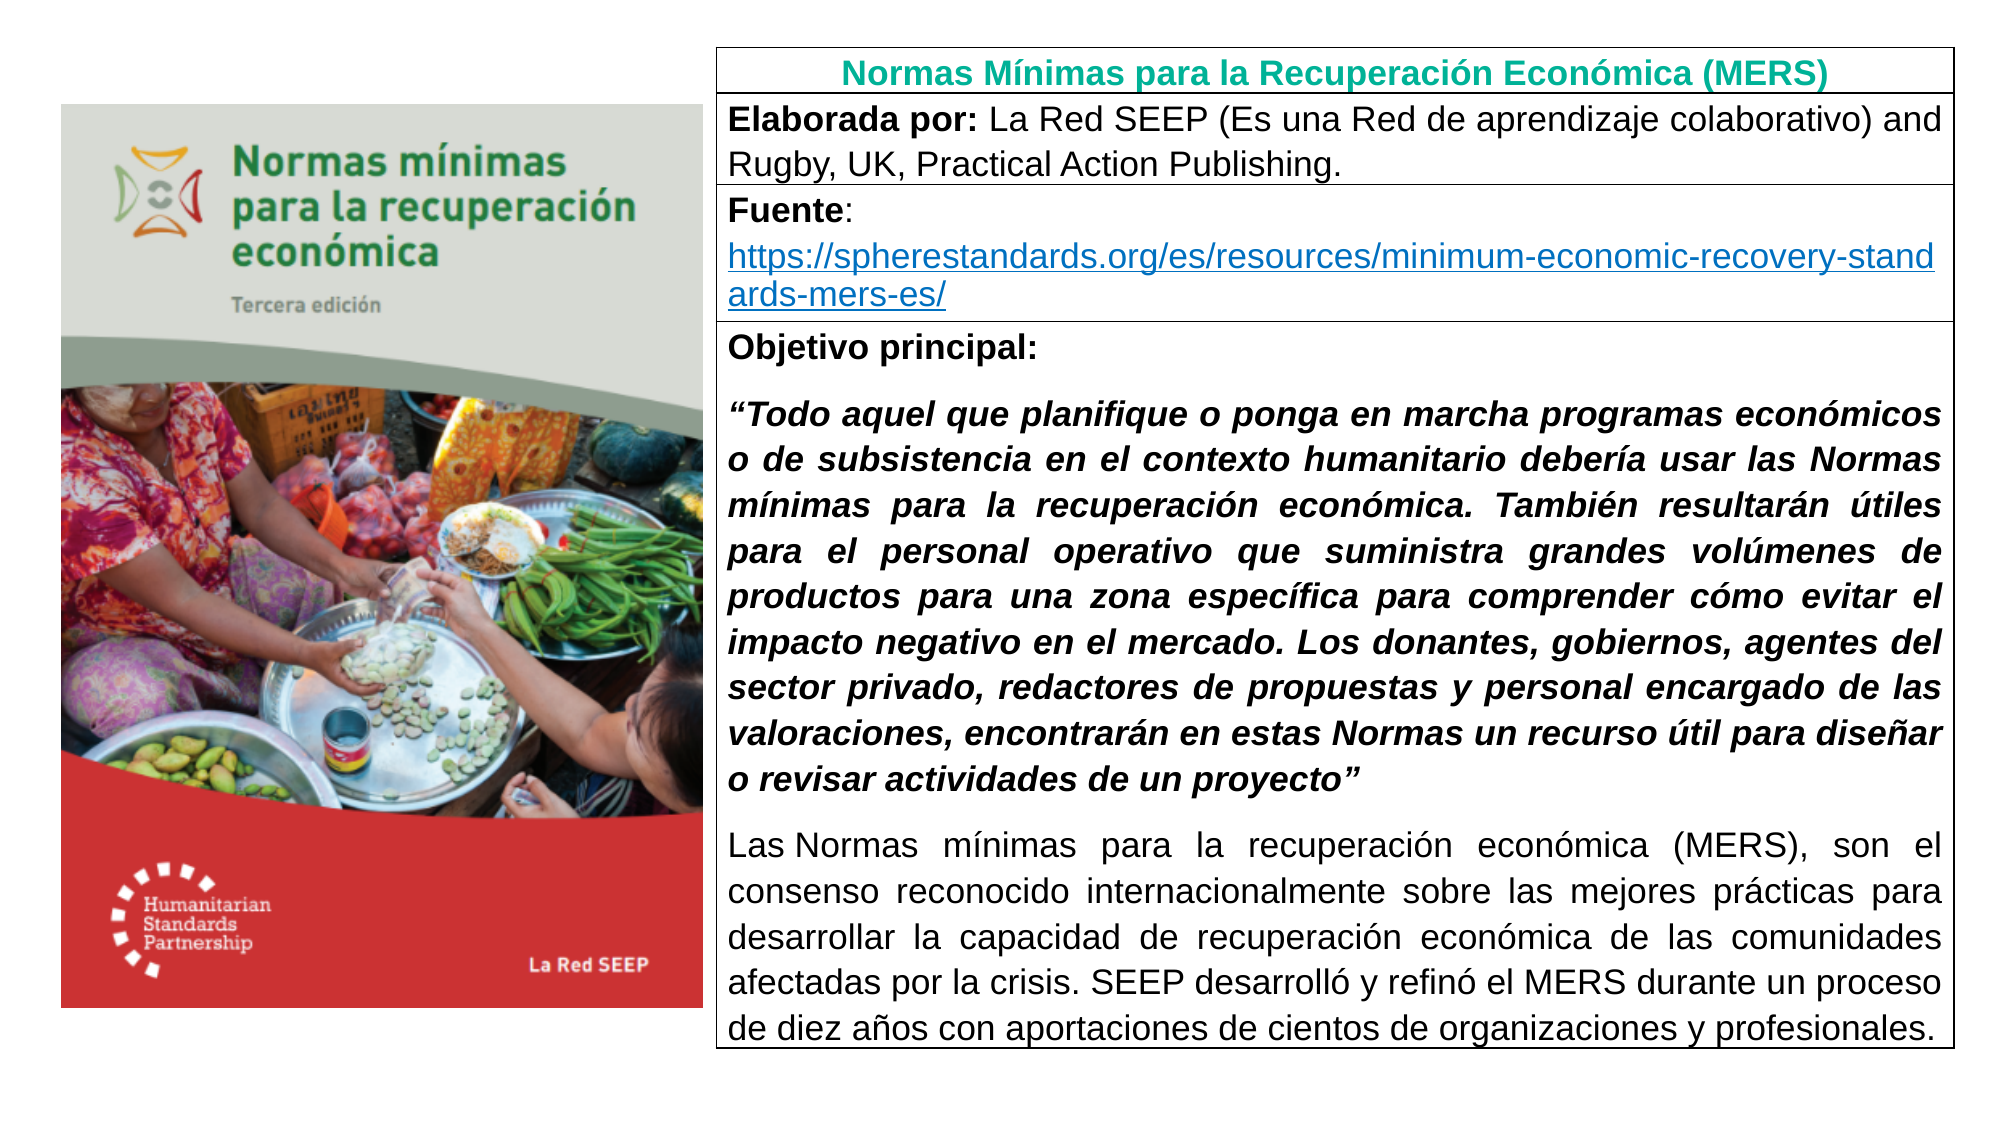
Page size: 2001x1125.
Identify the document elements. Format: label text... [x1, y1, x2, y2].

picture [60, 103, 704, 1009]
table_cell Elaborada por: La Red SEEP (Es una Red de aprendizaje colaborativo) and Rugby, UK, Practical Action Publishing. [717, 94, 1953, 184]
table_cell Fuente: https://spherestandards.org/es/resources/minimum-economic-recovery-standards-mers-es/ [717, 185, 1953, 321]
table_cell Objetivo principal: “Todo aquel que planifique o ponga en marcha programas económicos o de subsistencia en el contexto humanitario debería usar las Normas mínimas para la recuperación económica. También resultarán útiles para el personal operativo que suministra grandes volúmenes de productos para una zona específica para comprender cómo evitar el impacto negativo en el mercado. Los donantes, gobiernos, agentes del sector privado, redactores de propuestas y personal encargado de las valoraciones, encontrarán en estas Normas un recurso útil para diseñar o revisar actividades de un proyecto” Las Normas mínimas para la recuperación económica (MERS), son el consenso reconocido internacionalmente sobre las mejores prácticas para desarrollar la capacidad de recuperación económica de las comunidades afectadas por la crisis. SEEP desarrolló y refinó el MERS durante un proceso de diez años con aportaciones de cientos de organizaciones y profesionales. [717, 322, 1953, 1047]
table_header Normas Mínimas para la Recuperación Económica (MERS) [717, 48, 1953, 92]
